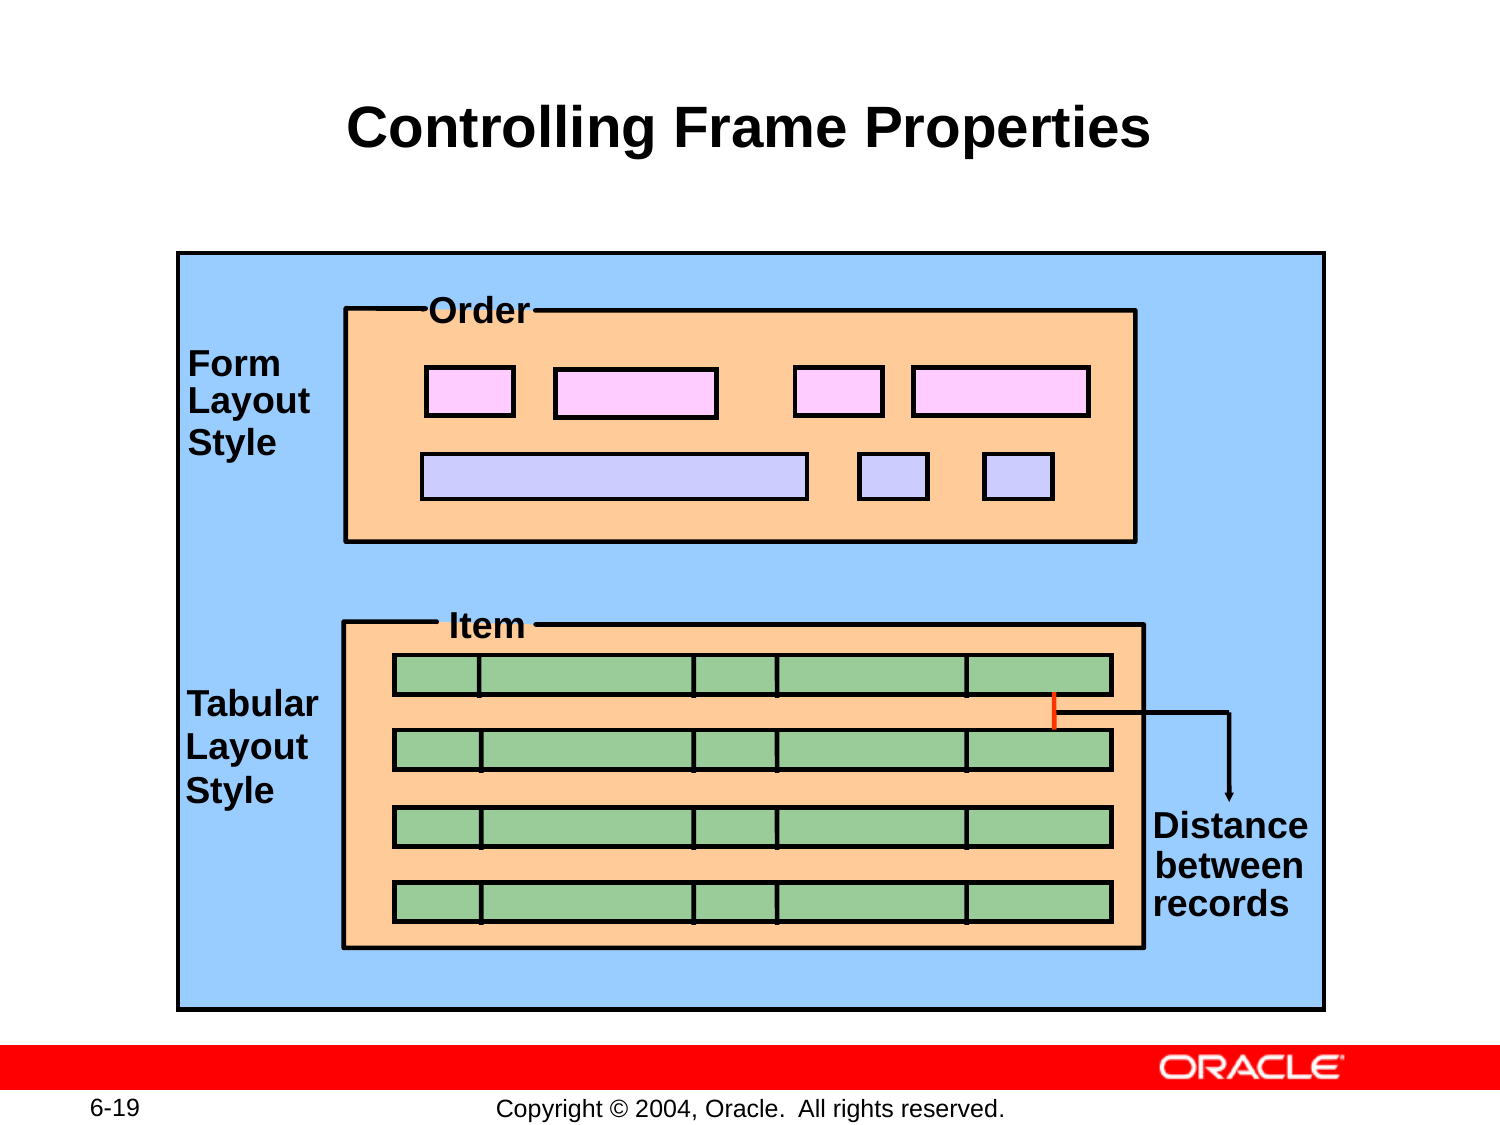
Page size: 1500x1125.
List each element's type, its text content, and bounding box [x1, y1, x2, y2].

text_box [555, 369, 717, 418]
text_box Layout [172, 368, 326, 430]
text_box [795, 367, 883, 416]
text_box Distance [1137, 793, 1324, 854]
text_box [422, 454, 807, 499]
text_box [178, 253, 1324, 1010]
text_box Form [172, 331, 297, 368]
text_box Style [170, 758, 290, 819]
text_box [913, 367, 1089, 416]
text_box between [1139, 833, 1320, 894]
text_box Tabular [171, 671, 335, 732]
text_box Item [433, 593, 650, 654]
text_box records [1137, 871, 1306, 932]
text_box [394, 882, 1112, 922]
text_box Style [172, 410, 293, 471]
title Controlling Frame Properties [149, 87, 1351, 232]
text_box Layout [170, 714, 324, 775]
text_box [984, 454, 1053, 499]
text_box [859, 454, 928, 499]
text_box [394, 730, 1112, 770]
text_box Order [413, 278, 728, 339]
text_box [345, 308, 1136, 542]
text_box [394, 807, 1112, 847]
text_box [426, 367, 514, 416]
text_box [394, 655, 1112, 695]
text_box [343, 621, 1144, 948]
